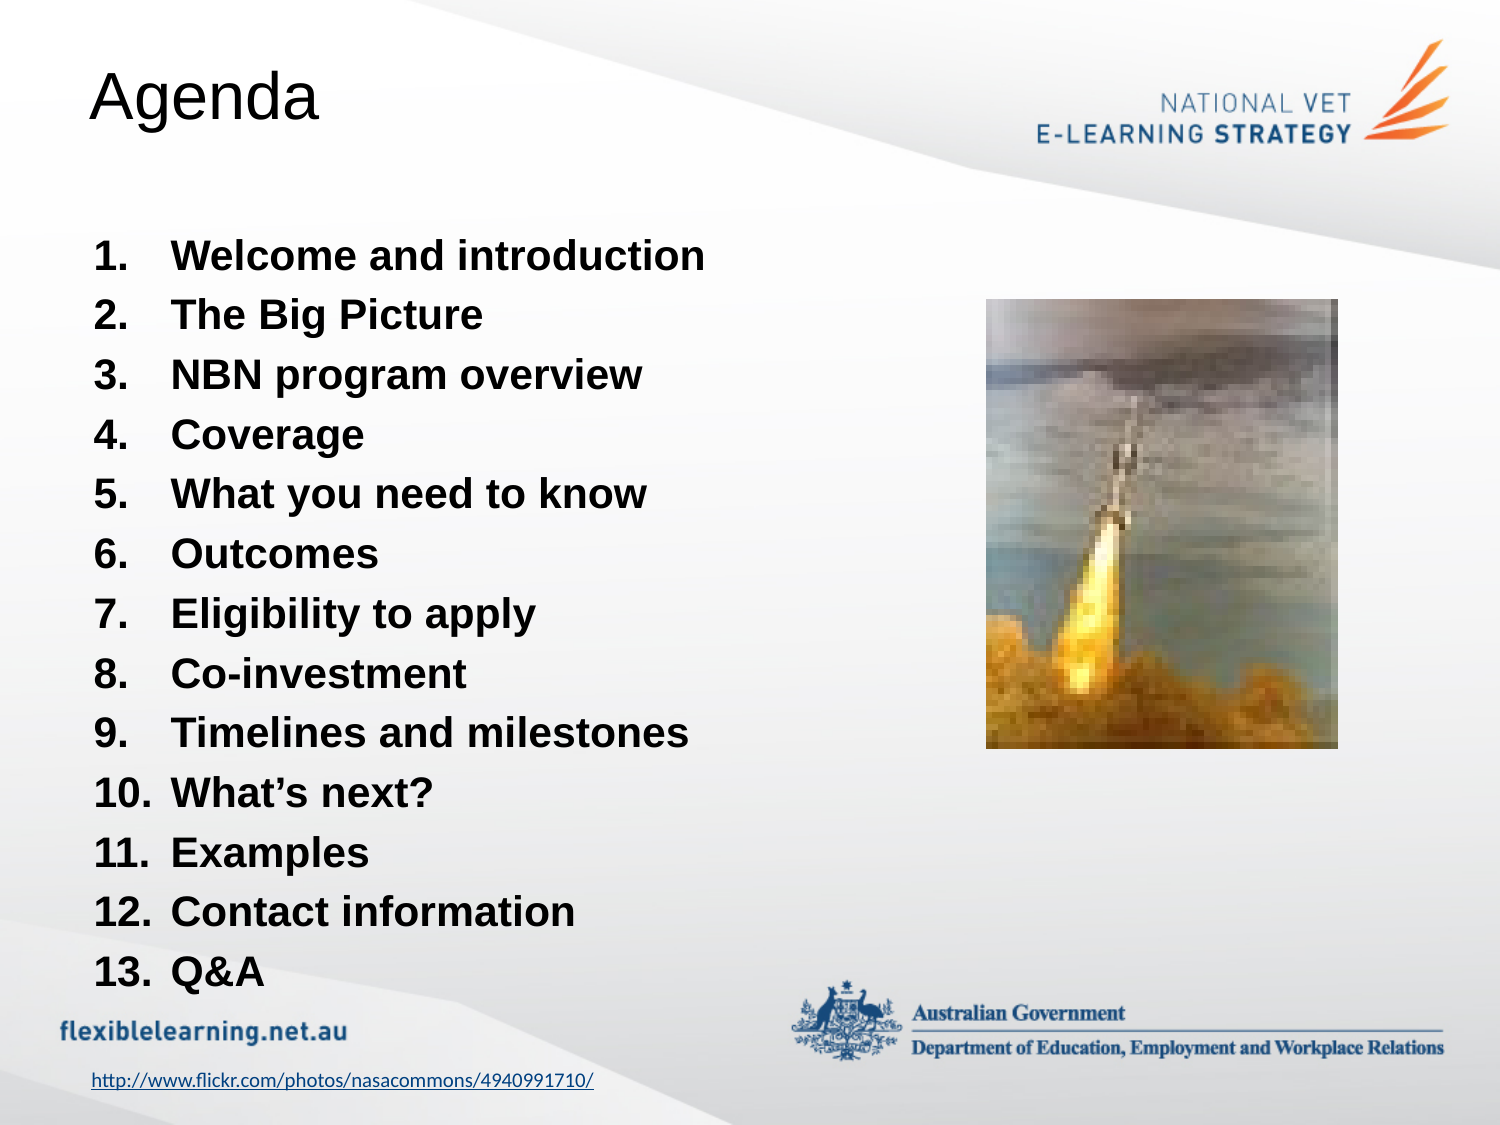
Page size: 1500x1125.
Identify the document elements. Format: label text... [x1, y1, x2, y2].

picture [0, 0, 1500, 1125]
text_box http://www.flickr.com/photos/nasacommons/4940991710/ [76, 1059, 845, 1124]
text_box Agenda [74, 45, 1425, 233]
text_box Welcome and introduction The Big Picture NBN program overview Coverage What you need to know Outcomes Eligibility to apply Co-investment Timelines and milestones What’s next? Examples Contact information Q&A [78, 220, 1429, 1012]
